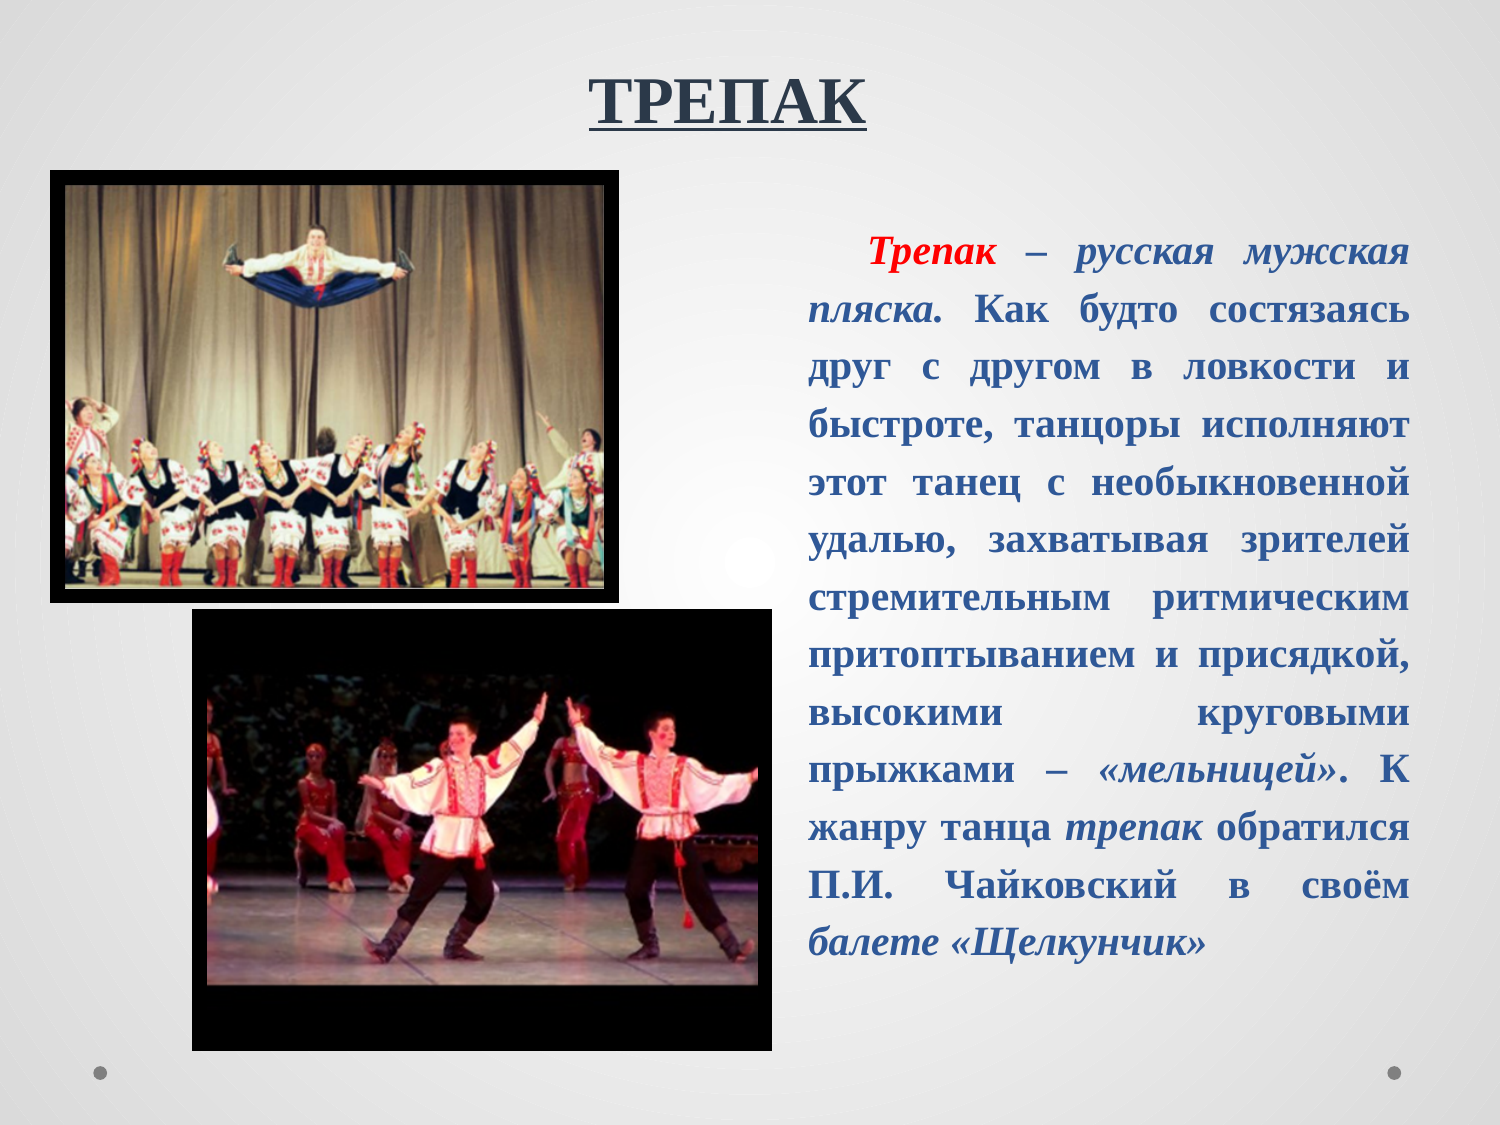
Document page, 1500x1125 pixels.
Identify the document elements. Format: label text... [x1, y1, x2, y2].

text_box Трепак – русская мужская пляска. Как будто состязаясь друг с другом в ловкости и быстроте, танцоры исполняют этот танец с необыкновенной удалью, захватывая зрителей стремительным ритмическим притоптыванием и присядкой, высокими круговыми прыжками – «мельницей». К жанру танца трепак обратился П.И. Чайковский в своём балете «Щелкунчик» [793, 208, 1425, 1005]
text_box ТРЕПАК [53, 0, 1403, 145]
picture [206, 623, 759, 1037]
picture [64, 184, 605, 590]
